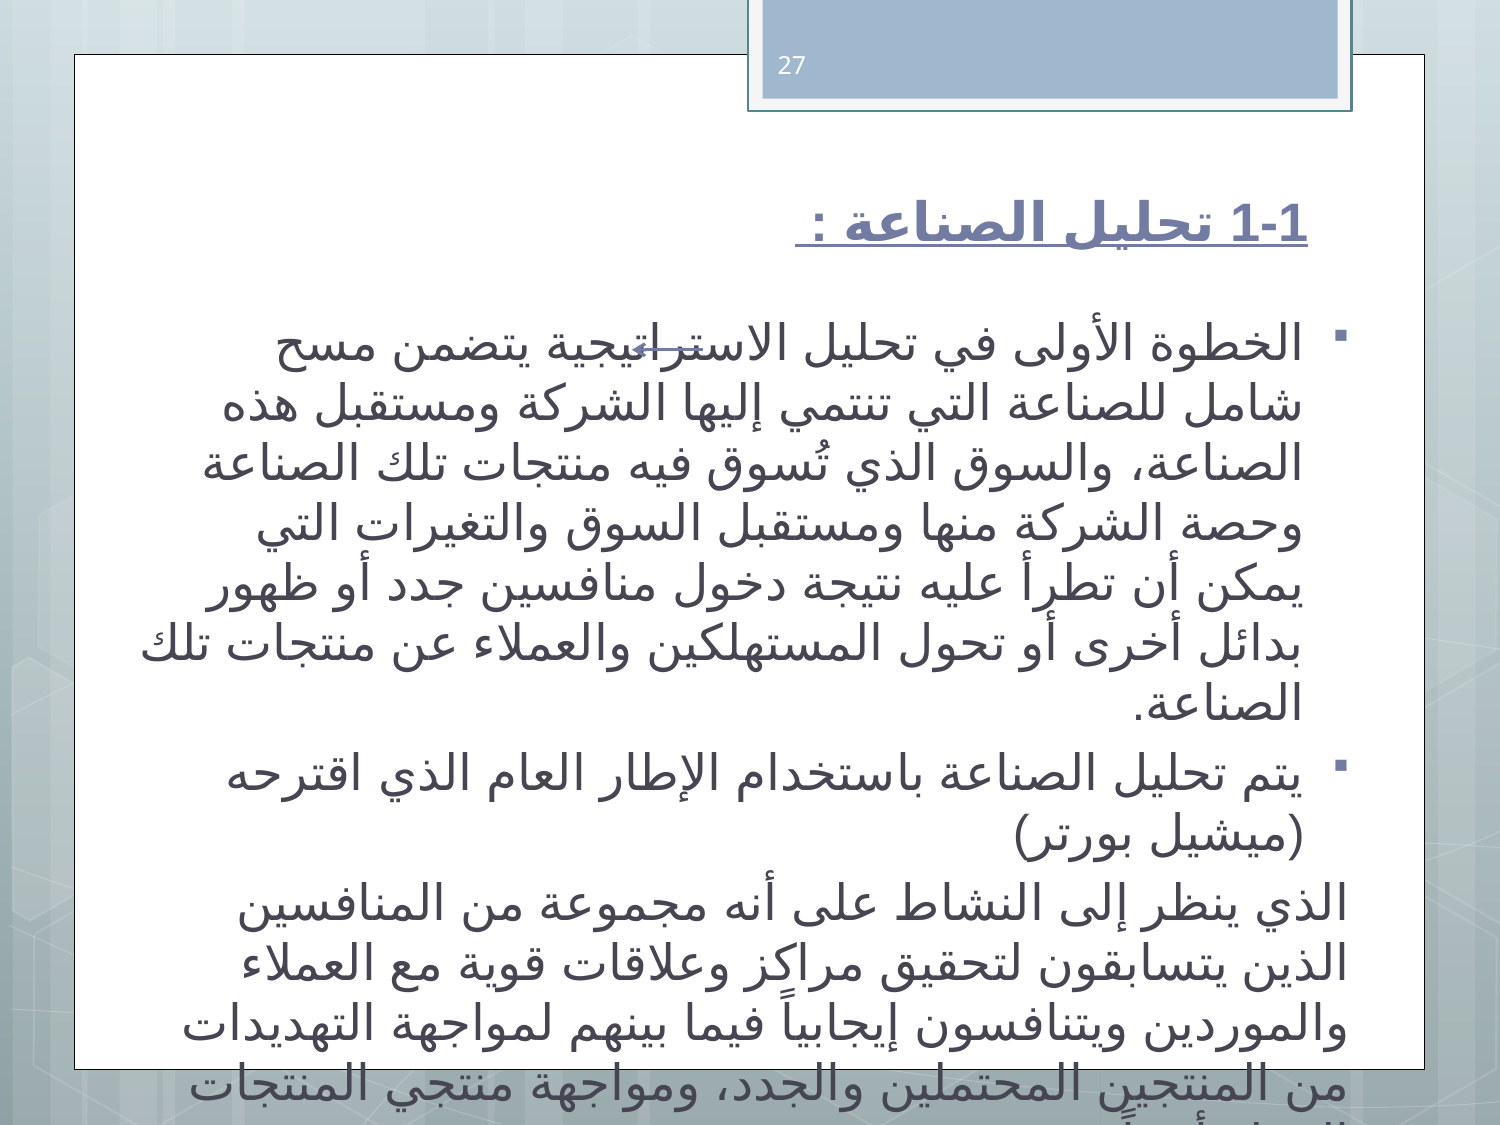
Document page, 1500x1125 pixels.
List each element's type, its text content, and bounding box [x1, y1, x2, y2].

slide_number 27 [762, 36, 982, 97]
list الخطوة الأولى في تحليل الاستراتيجية يتضمن مسح شامل للصناعة التي تنتمي إليها الشركة ومستقبل هذه الصناعة، والسوق الذي تُسوق فيه منتجات تلك الصناعة وحصة الشركة منها ومستقبل السوق والتغيرات التي يمكن أن تطرأ عليه نتيجة دخول منافسين جدد أو ظهور بدائل أخرى أو تحول المستهلكين والعملاء عن منتجات تلك الصناعة. يتم تحليل الصناعة باستخدام الإطار العام الذي اقترحه (ميشيل بورتر) الذي ينظر إلى النشاط على أنه مجموعة من المنافسين الذين يتسابقون لتحقيق مراكز وعلاقات قوية مع العملاء والموردين ويتنافسون إيجابياً فيما بينهم لمواجهة التهديدات من المنتجين المحتملين والجدد، ومواجهة منتجي المنتجات البديلة أيضاً. [123, 302, 1376, 976]
title 1-1 تحليل الصناعة : [171, 172, 1324, 260]
